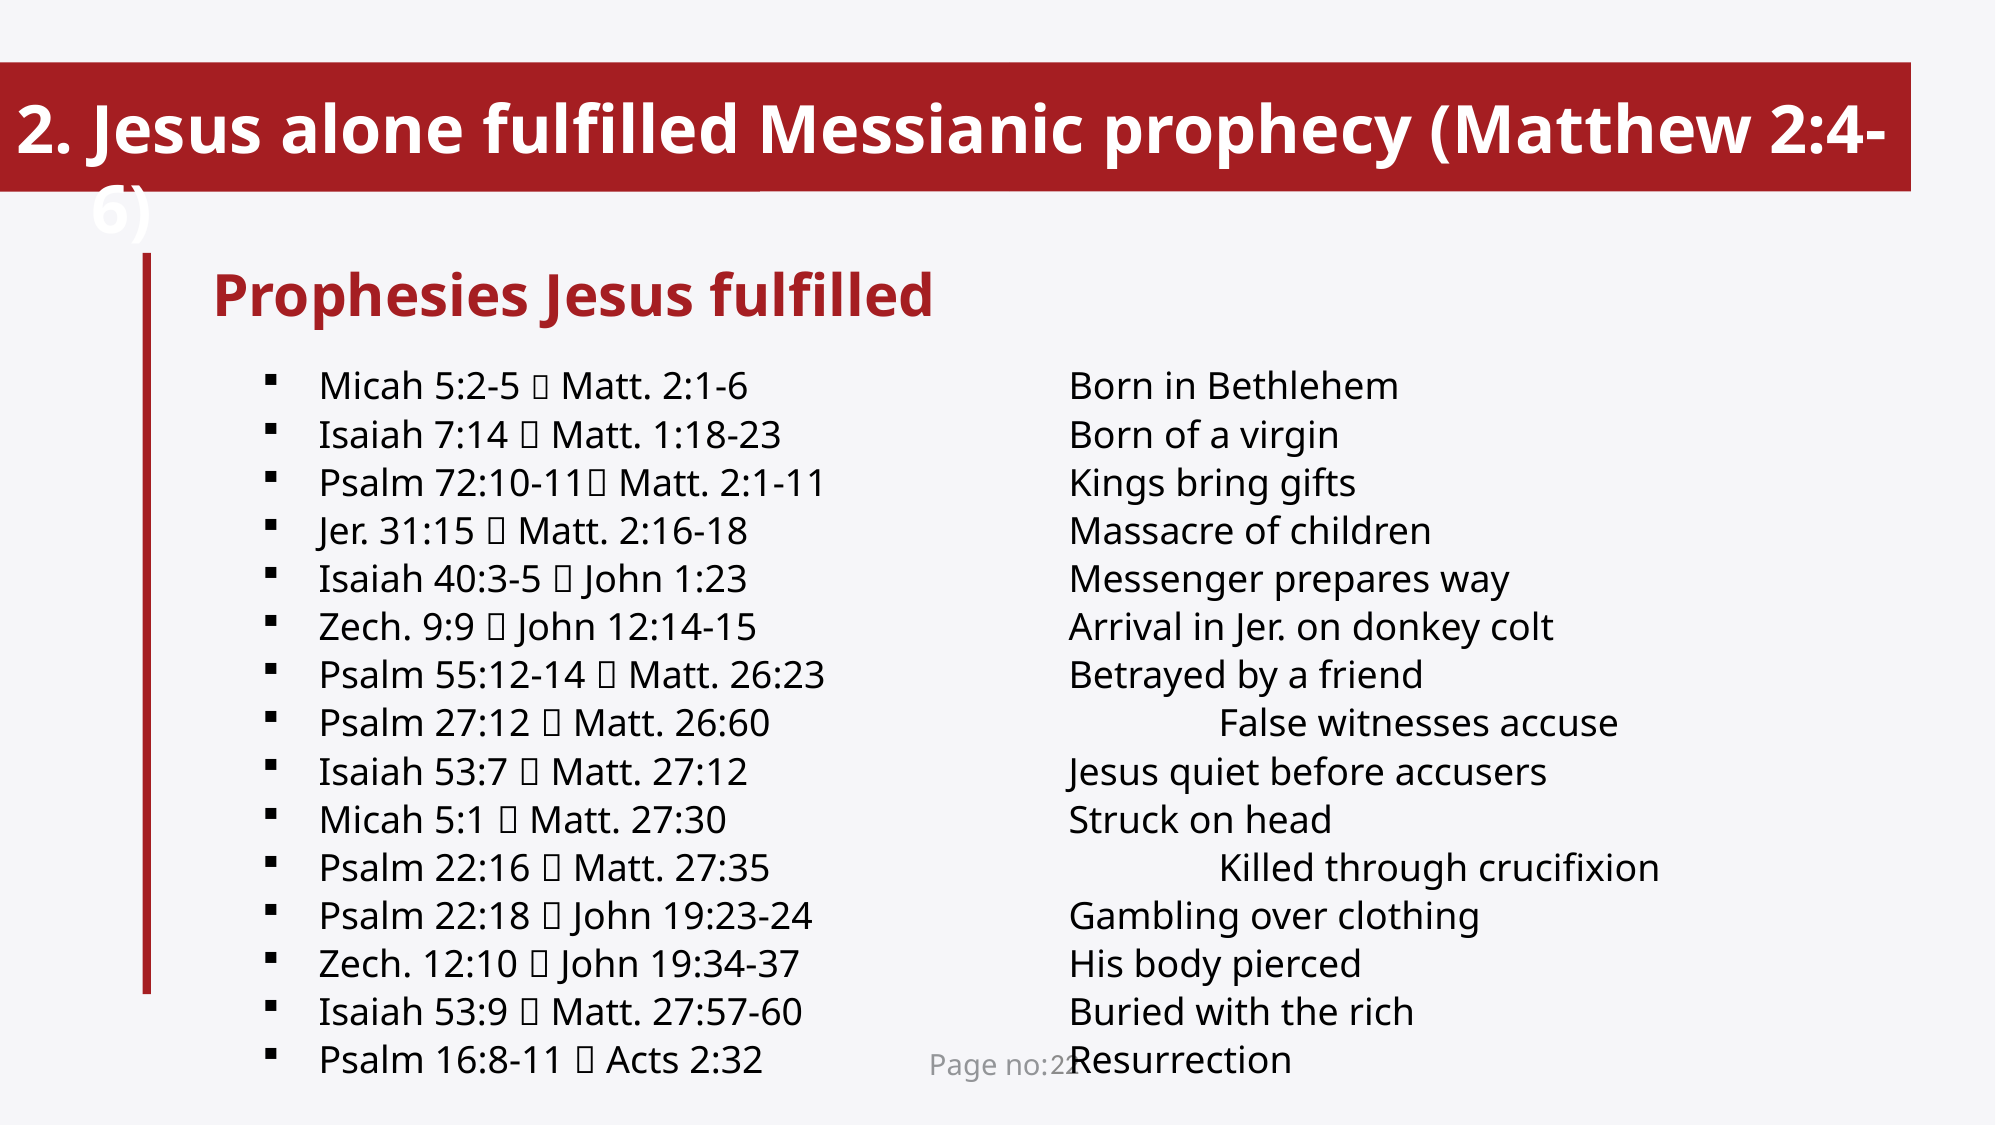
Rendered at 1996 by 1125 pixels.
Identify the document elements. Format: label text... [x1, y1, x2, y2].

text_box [1, 62, 1936, 192]
text_box Prophesies Jesus fulfilled [197, 250, 1510, 336]
text_box Micah 5:2-5  Matt. 2:1-6 Born in Bethlehem Isaiah 7:14  Matt. 1:18-23 Born of a virgin Psalm 72:10-11 Matt. 2:1-11 Kings bring gifts Jer. 31:15  Matt. 2:16-18 Massacre of children Isaiah 40:3-5  John 1:23 Messenger prepares way Zech. 9:9  John 12:14-15 Arrival in Jer. on donkey colt Psalm 55:12-14  Matt. 26:23 Betrayed by a friend Psalm 27:12  Matt. 26:60 False witnesses accuse Isaiah 53:7  Matt. 27:12 Jesus quiet before accusers Micah 5:1  Matt. 27:30 Struck on head Psalm 22:16  Matt. 27:35 Killed through crucifixion Psalm 22:18  John 19:23-24 Gambling over clothing Zech. 12:10  John 19:34-37 His body pierced Isaiah 53:9  Matt. 27:57-60 Buried with the rich Psalm 16:8-11  Acts 2:32 Resurrection [247, 287, 1722, 1125]
